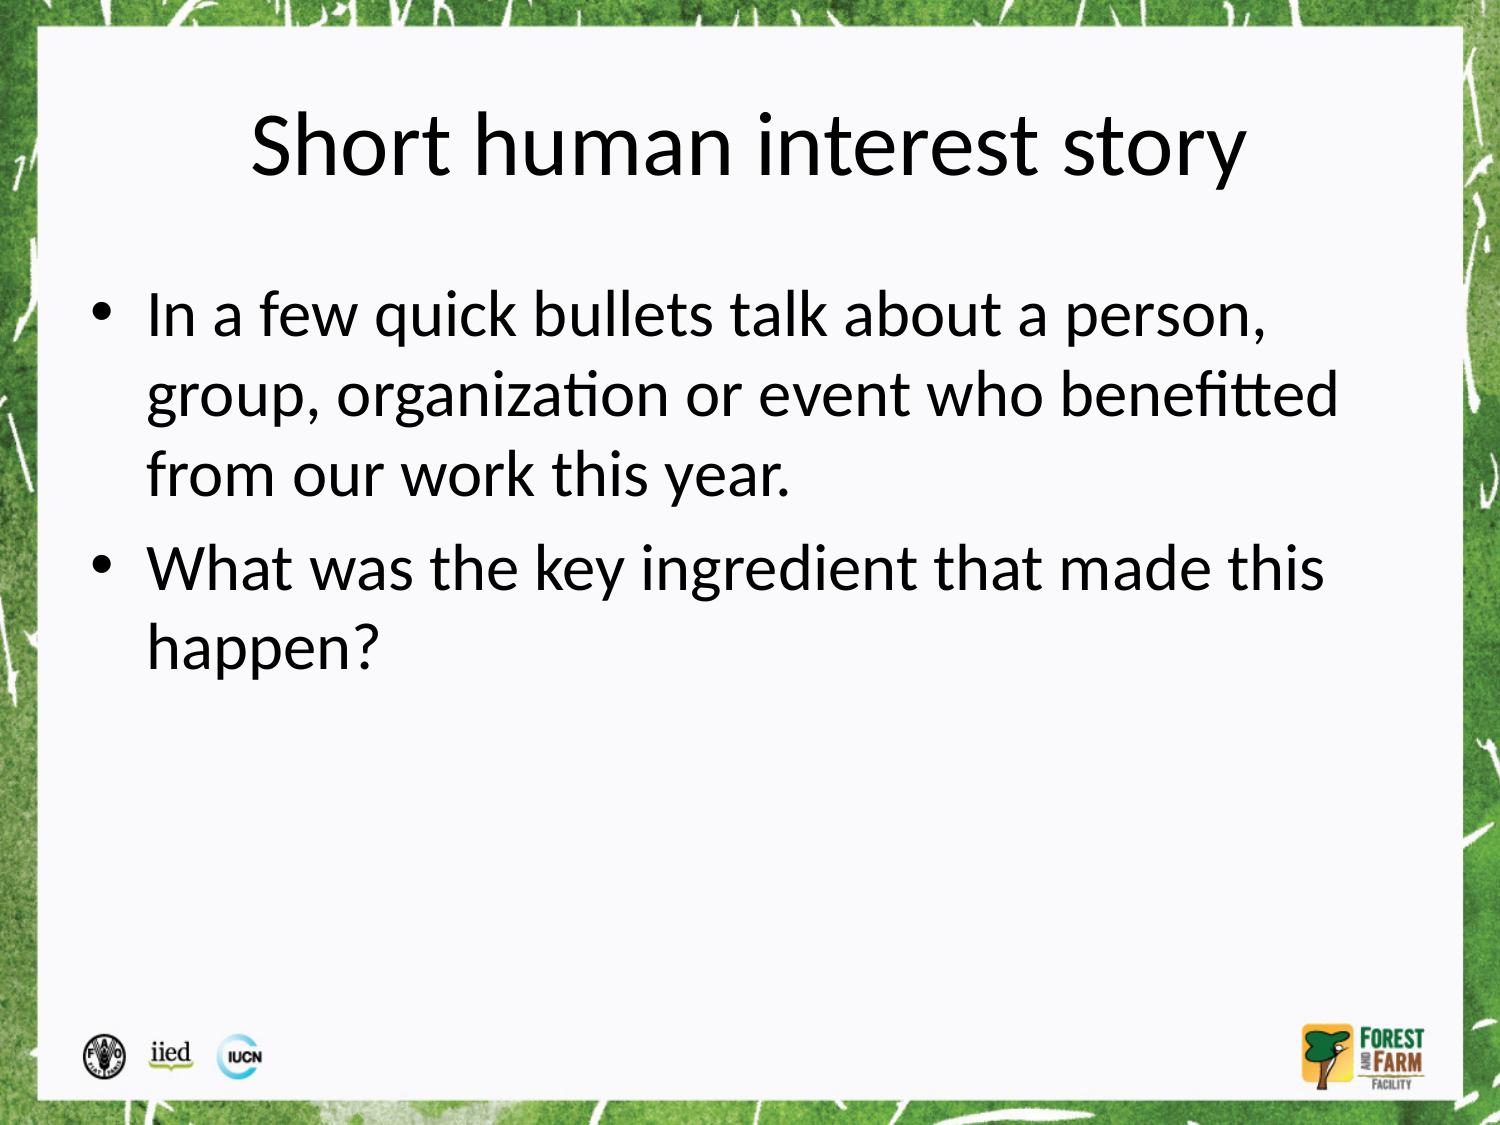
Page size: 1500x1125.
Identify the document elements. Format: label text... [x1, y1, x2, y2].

title Short human interest story [75, 45, 1425, 233]
picture [0, 0, 1500, 1125]
list In a few quick bullets talk about a person, group, organization or event who benefitted from our work this year. What was the key ingredient that made this happen? [75, 262, 1425, 1005]
